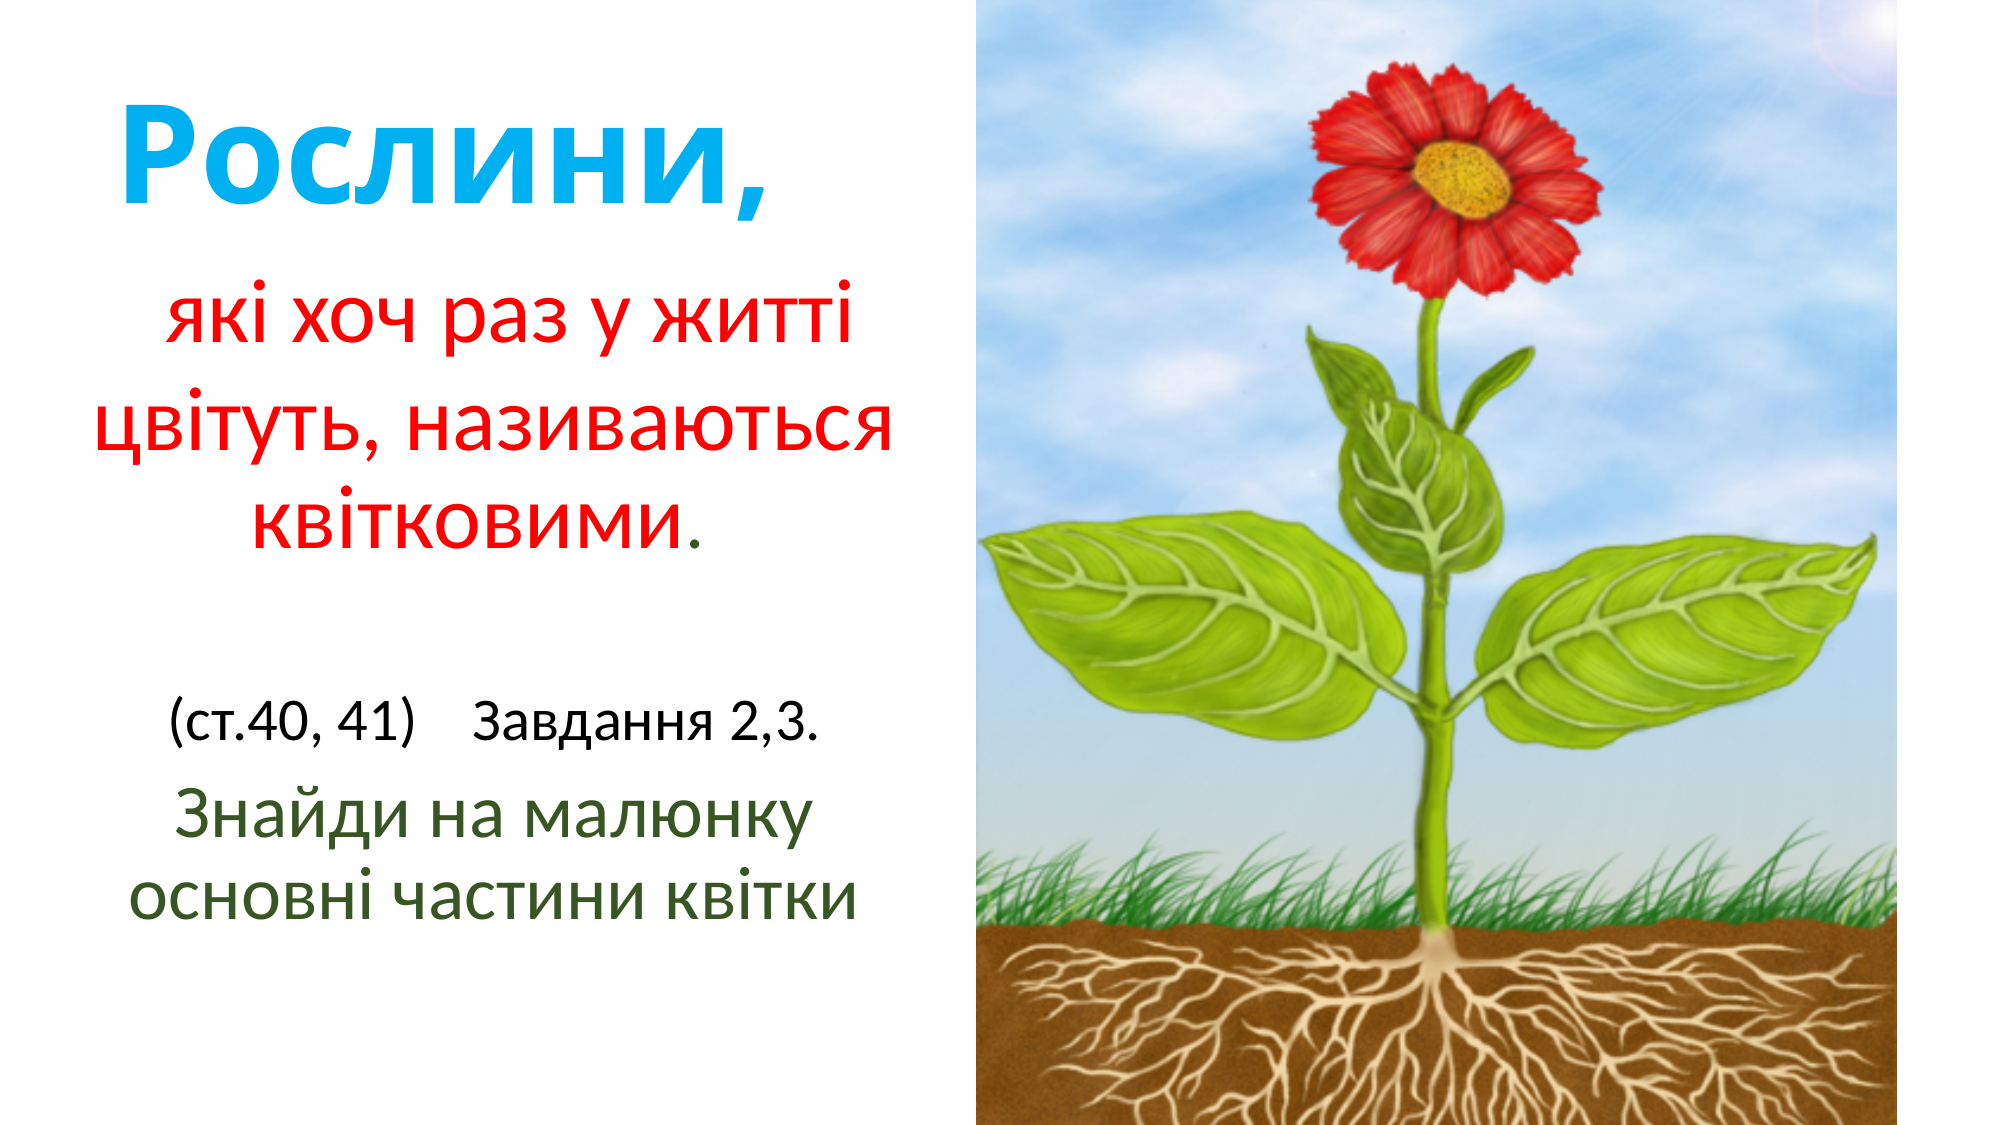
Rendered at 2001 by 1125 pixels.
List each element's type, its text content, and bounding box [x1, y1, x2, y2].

title Рослини, [87, 98, 801, 216]
subtitle які хоч раз у житті цвітуть, називаються квітковими. (ст.40, 41) Завдання 2,3. Знайди на малюнку основні частини квітки [55, 216, 934, 956]
picture [976, 0, 1897, 1125]
